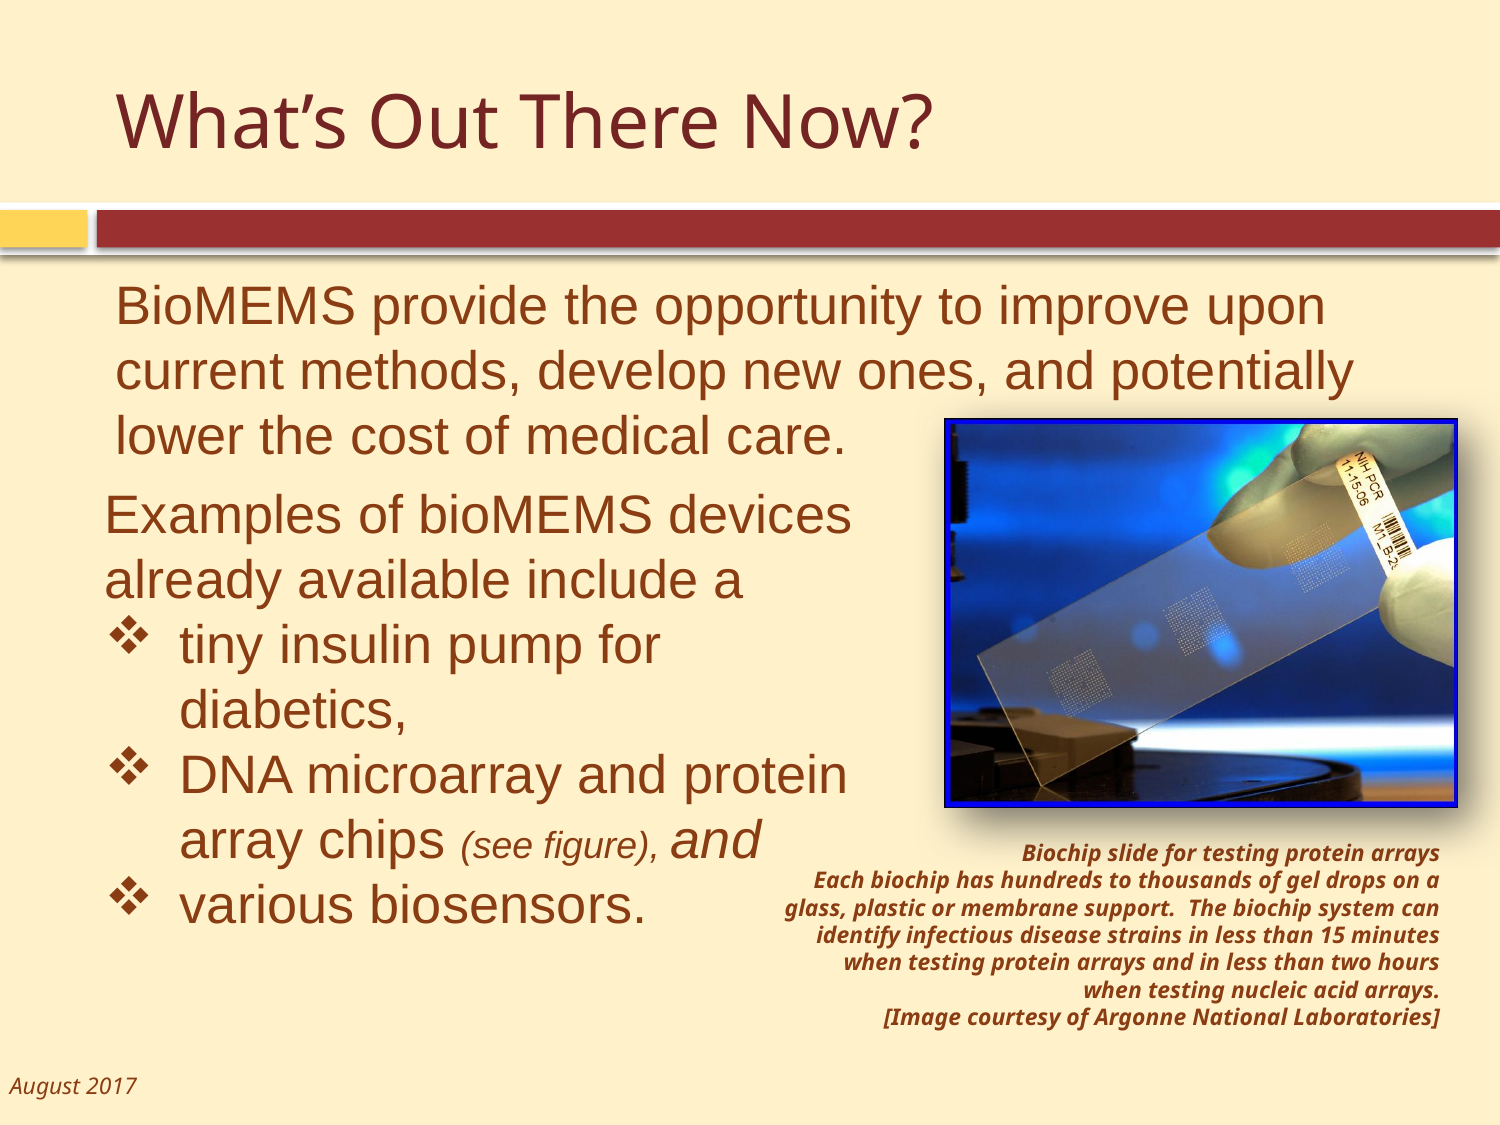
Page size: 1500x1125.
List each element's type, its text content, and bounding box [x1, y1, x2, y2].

title What’s Out There Now? [100, 37, 1438, 200]
text_box Biochip slide for testing protein arrays Each biochip has hundreds to thousands of gel drops on a glass, plastic or membrane support. The biochip system can identify infectious disease strains in less than 15 minutes when testing protein arrays and in less than two hours when testing nucleic acid arrays. [Image courtesy of Argonne National Laboratories] [769, 830, 1456, 1066]
list BioMEMS provide the opportunity to improve upon current methods, develop new ones, and potentially lower the cost of medical care. [100, 262, 1438, 535]
picture [943, 418, 1458, 809]
text_box Examples of bioMEMS devices already available include a tiny insulin pump for diabetics, DNA microarray and protein array chips (see figure), and various biosensors. [90, 472, 892, 942]
